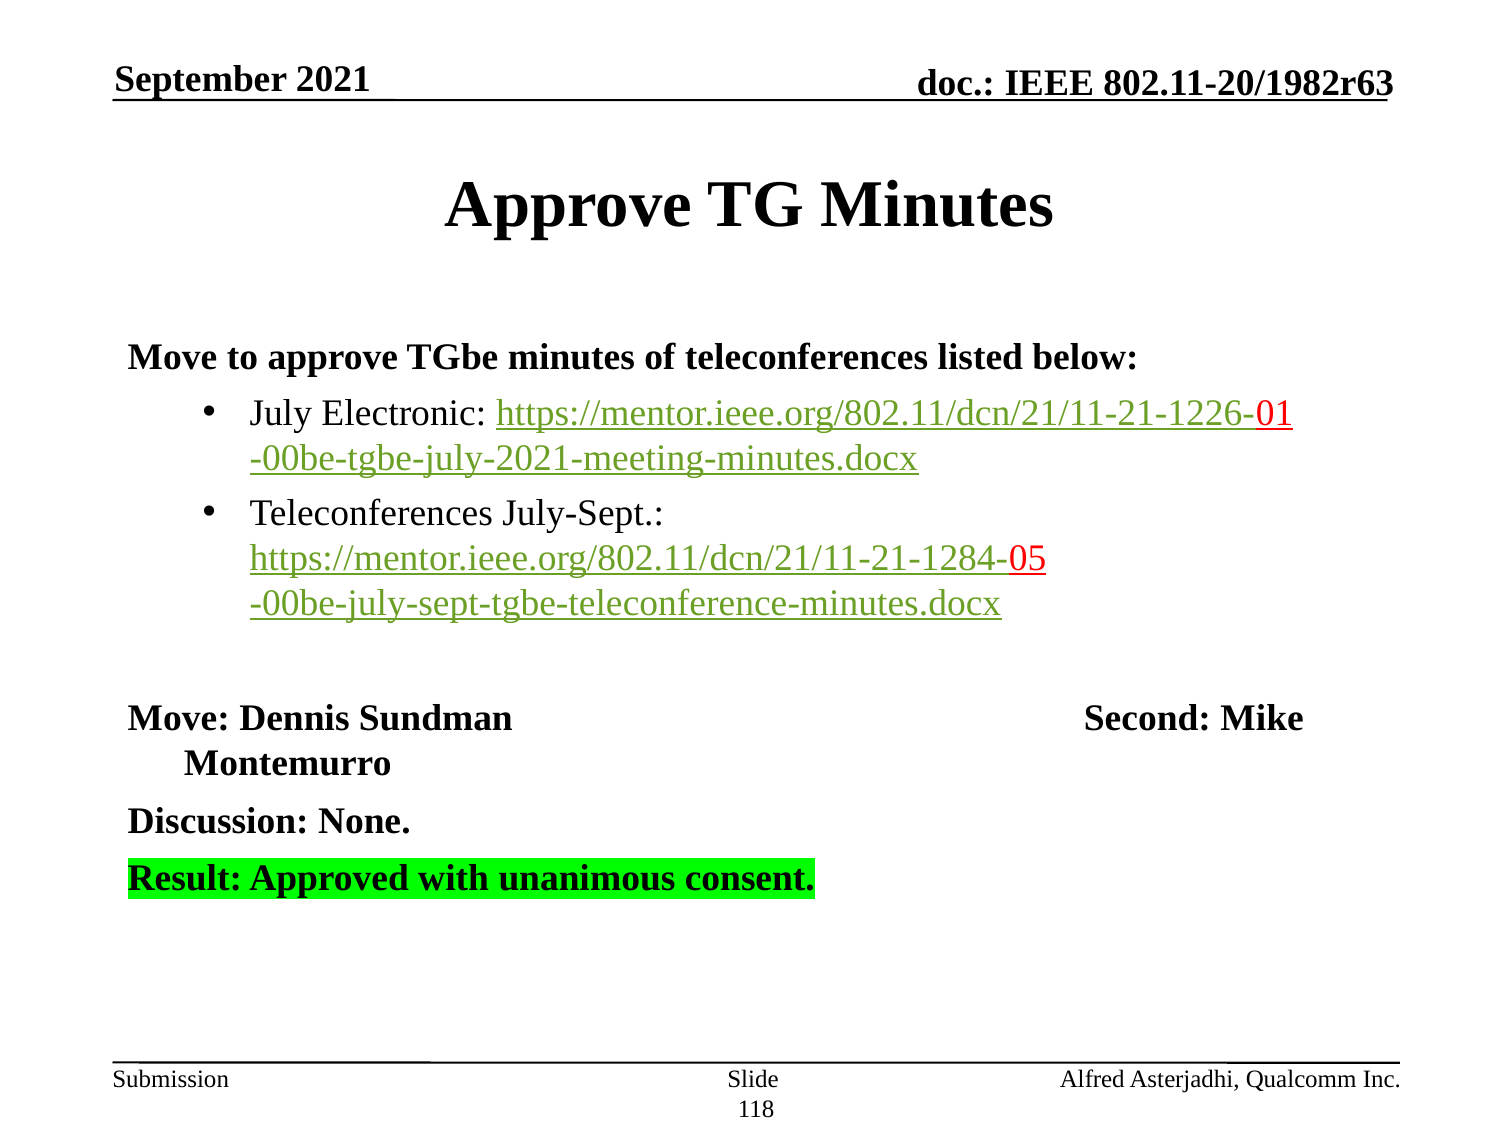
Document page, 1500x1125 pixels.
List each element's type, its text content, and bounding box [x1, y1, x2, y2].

slide_number Slide 118 [712, 1061, 800, 1123]
title Approve TG Minutes [112, 112, 1388, 288]
list Move to approve TGbe minutes of teleconferences listed below: July Electronic: https://mentor.ieee.org/802.11/dcn/21/11-21-1226-01-00be-tgbe-july-2021-meeting-minutes.docx Teleconferences July-Sept.: https://mentor.ieee.org/802.11/dcn/21/11-21-1284-05-00be-july-sept-tgbe-teleconference-minutes.docx Move: Dennis Sundman Second: Mike Montemurro Discussion: None. Result: Approved with unanimous consent. [112, 324, 1388, 1000]
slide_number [114, 54, 423, 100]
footer Alfred Asterjadhi, Qualcomm Inc. [878, 1061, 1402, 1093]
